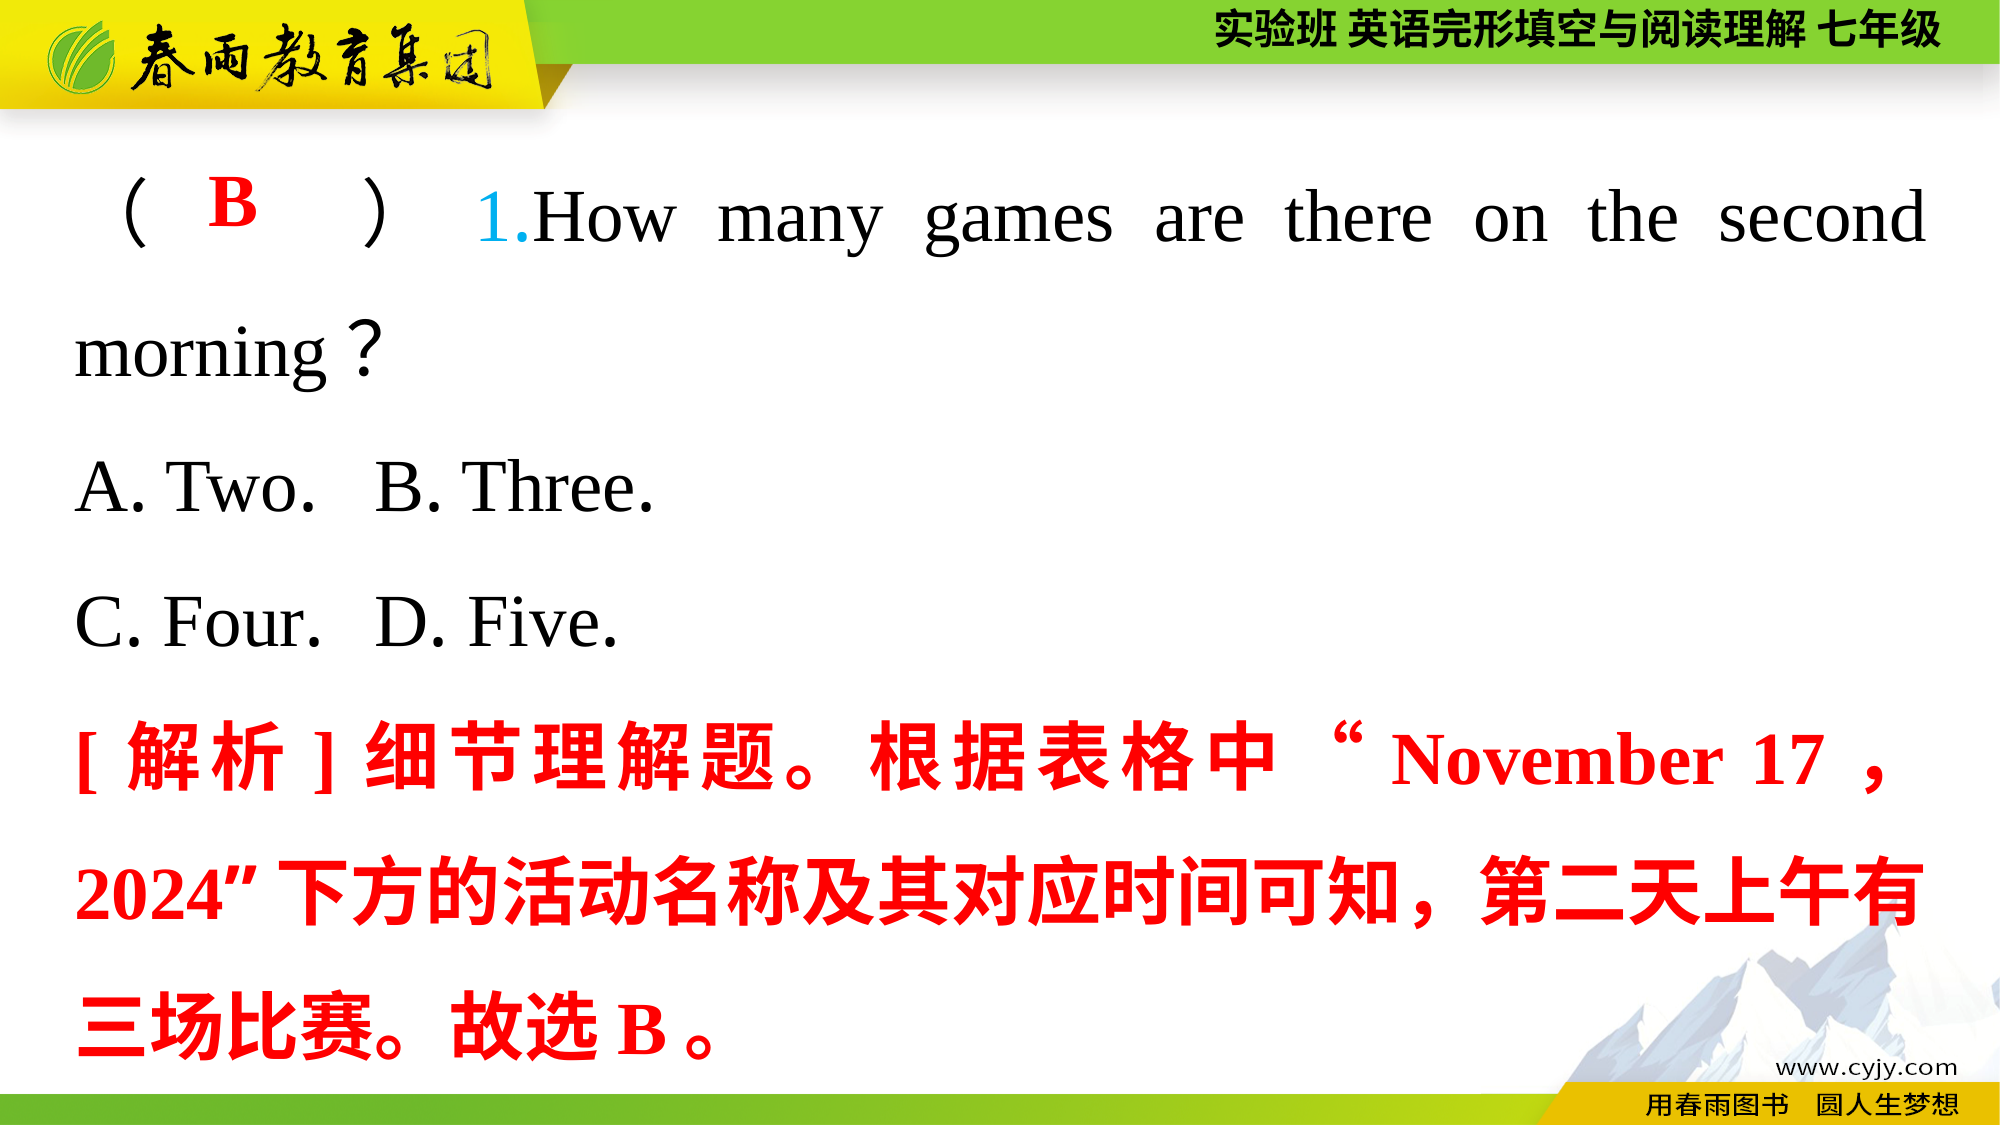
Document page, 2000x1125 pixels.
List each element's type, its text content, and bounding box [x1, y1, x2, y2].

list （ ）1.How many games are there on the second morning？ A. Two. B. Three. C. Four. D. Five. [59, 113, 1944, 656]
text_box B [194, 143, 274, 249]
text_box [解析]细节理解题。根据表格中“November 17， 2024”下方的活动名称及其对应时间可知，第二天上午有三场比赛。故选B。 [59, 656, 1944, 1077]
picture [0, 0, 2000, 1125]
